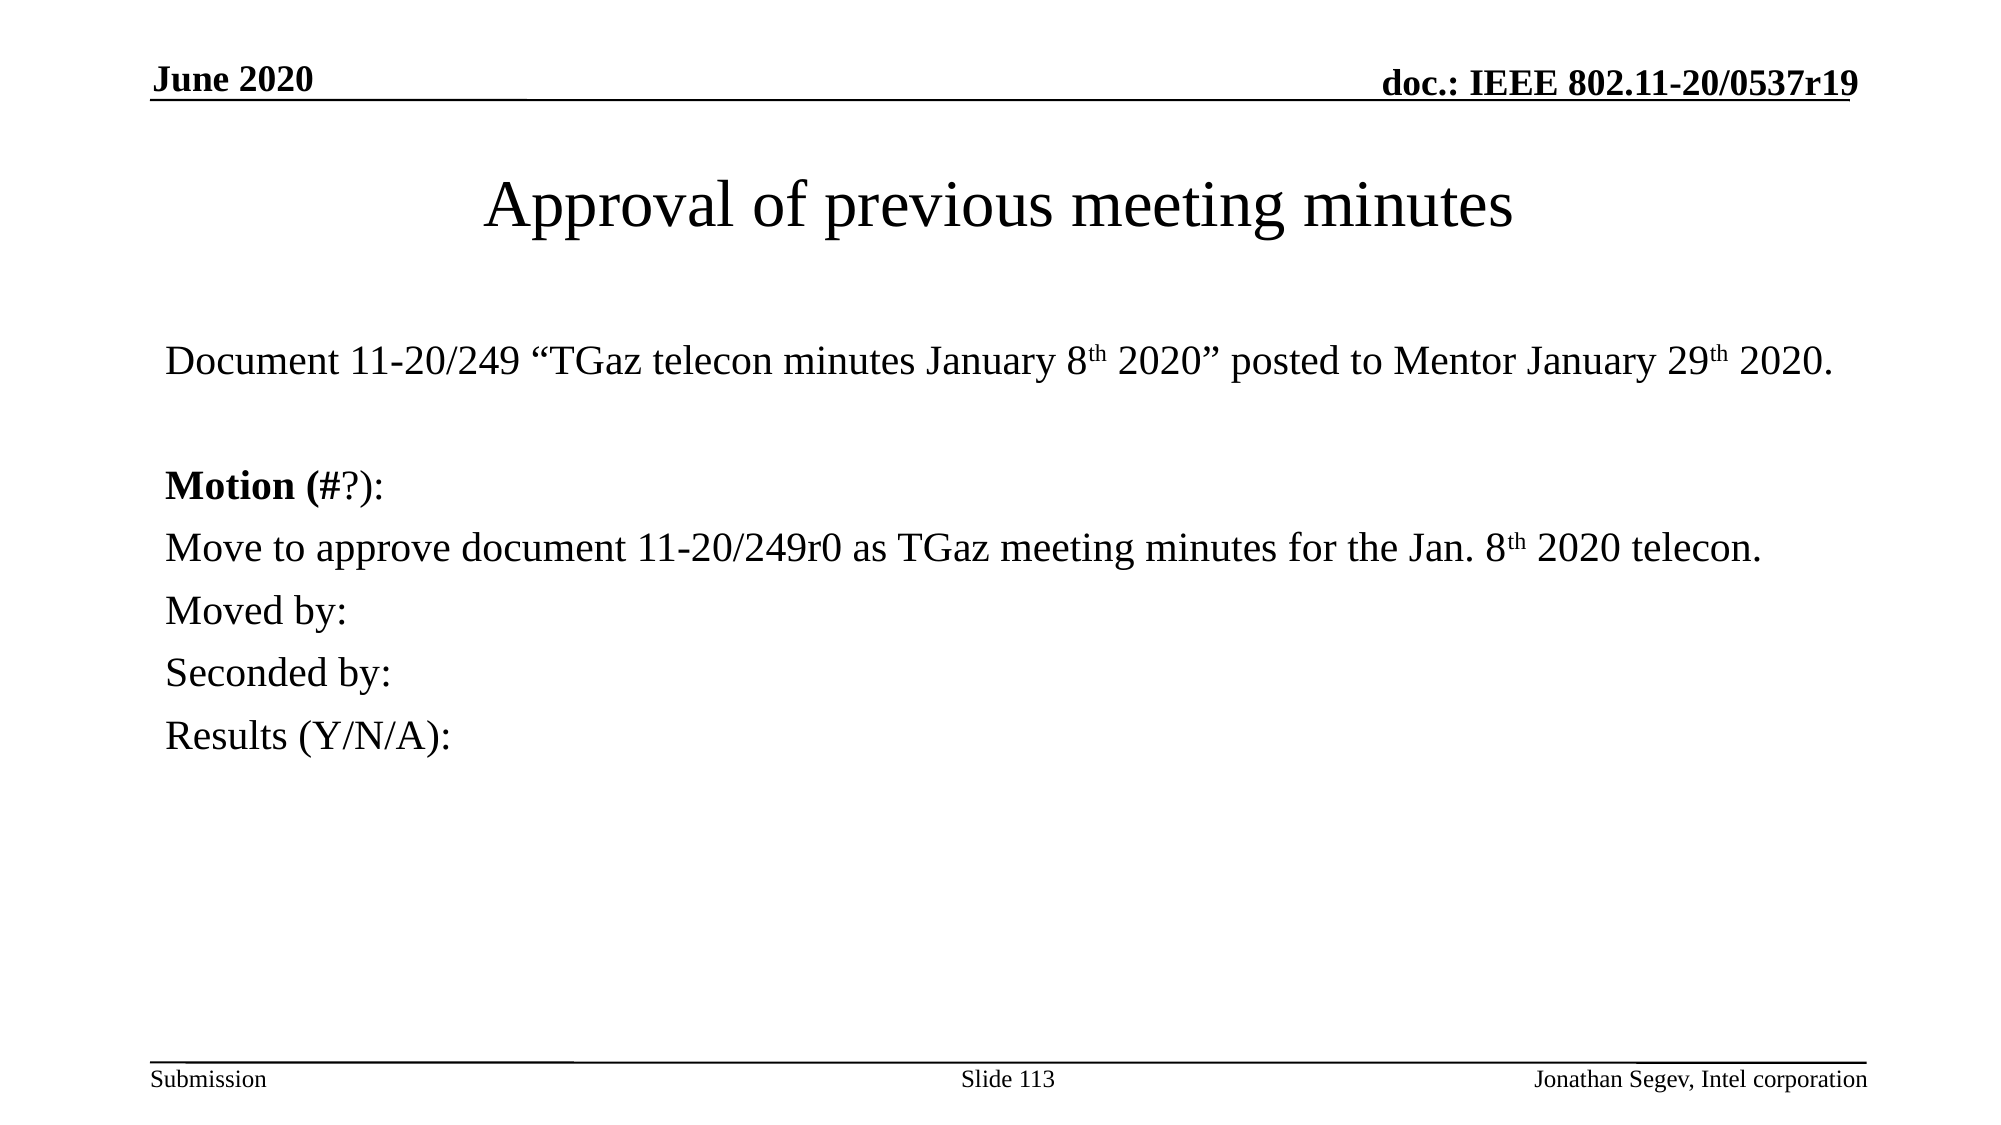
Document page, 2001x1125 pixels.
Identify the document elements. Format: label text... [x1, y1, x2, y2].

slide_number Slide 113 [950, 1061, 1067, 1123]
title Approval of previous meeting minutes [149, 112, 1850, 288]
list Document 11-20/249 “TGaz telecon minutes January 8th 2020” posted to Mentor January 29th 2020. Motion (#?): Move to approve document 11-20/249r0 as TGaz meeting minutes for the Jan. 8th 2020 telecon. Moved by: Seconded by: Results (Y/N/A): [149, 324, 1850, 1000]
footer Jonathan Segev, Intel corporation [1171, 1061, 1869, 1093]
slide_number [152, 54, 563, 100]
